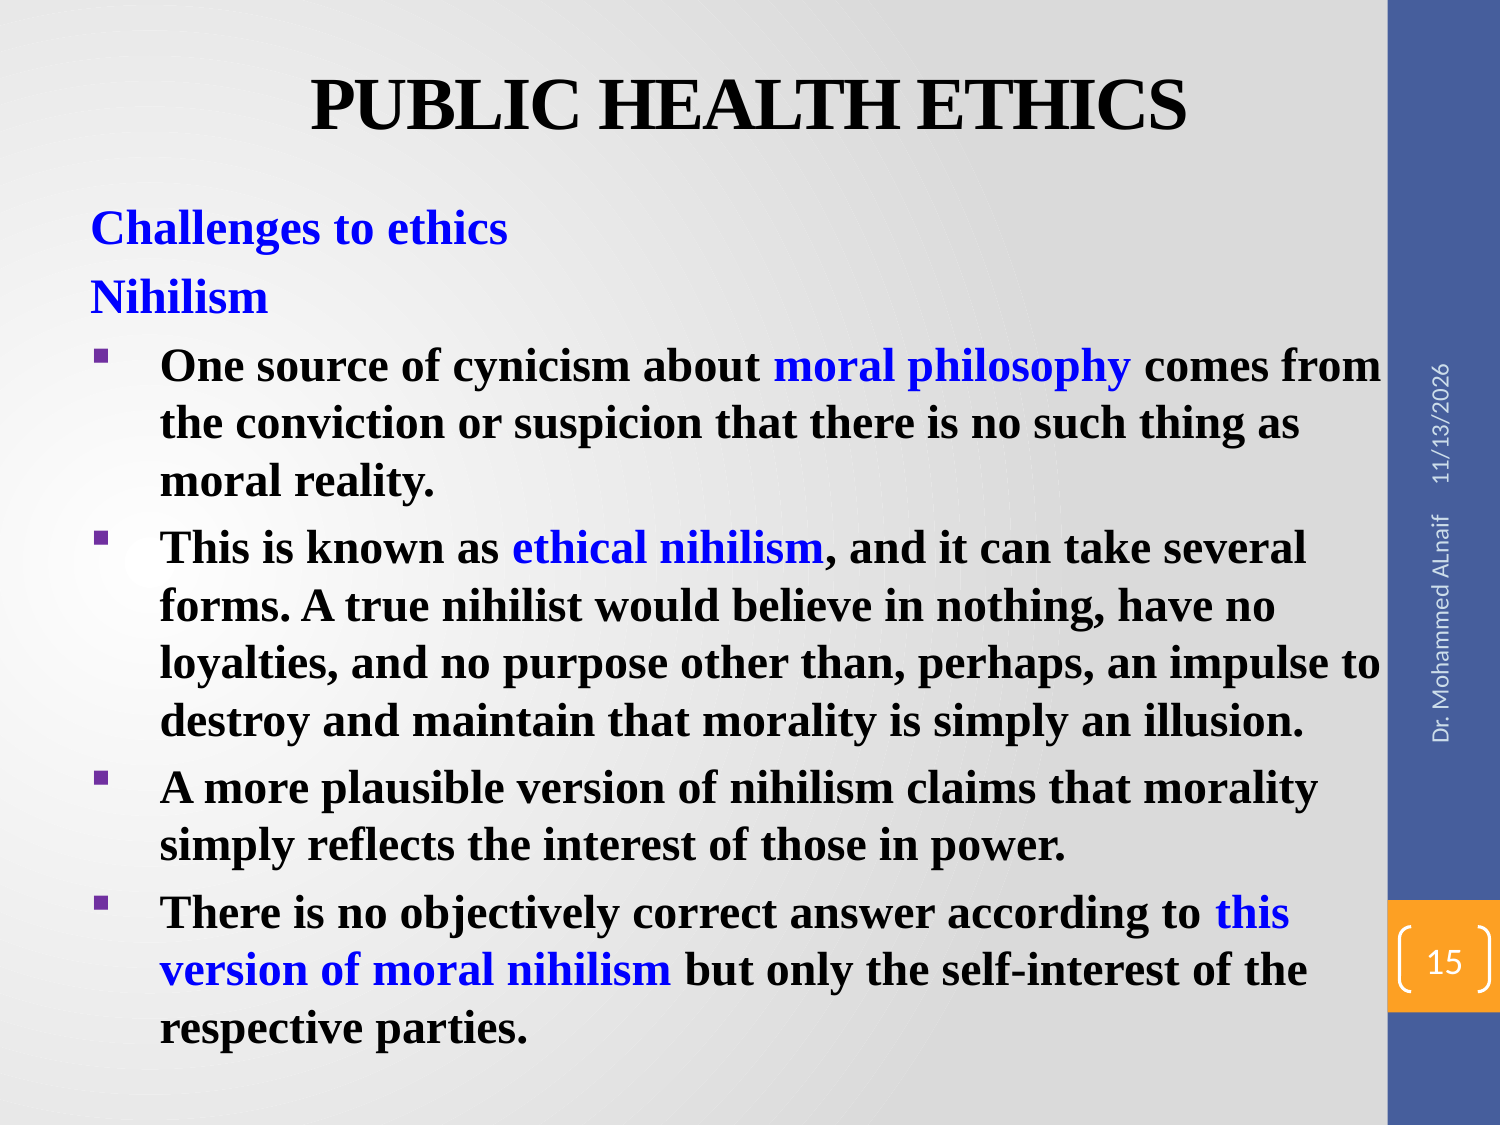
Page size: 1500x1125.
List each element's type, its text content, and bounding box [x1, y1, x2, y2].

slide_number 15 [1400, 925, 1492, 994]
footer Dr. Mohammed ALnaif [1408, 500, 1469, 889]
list Challenges to ethics Nihilism One source of cynicism about moral philosophy comes from the conviction or suspicion that there is no such thing as moral reality. This is known as ethical nihilism, and it can take several forms. A true nihilist would believe in nothing, have no loyalties, and no purpose other than, perhaps, an impulse to destroy and maintain that morality is simply an illusion. A more plausible version of nihilism claims that morality simply reflects the interest of those in power. There is no objectively correct answer according to this version of moral nihilism but only the self-interest of the respective parties. [75, 187, 1400, 1075]
title PUBLIC HEALTH ETHICS [75, 37, 1425, 163]
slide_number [1408, 100, 1469, 500]
